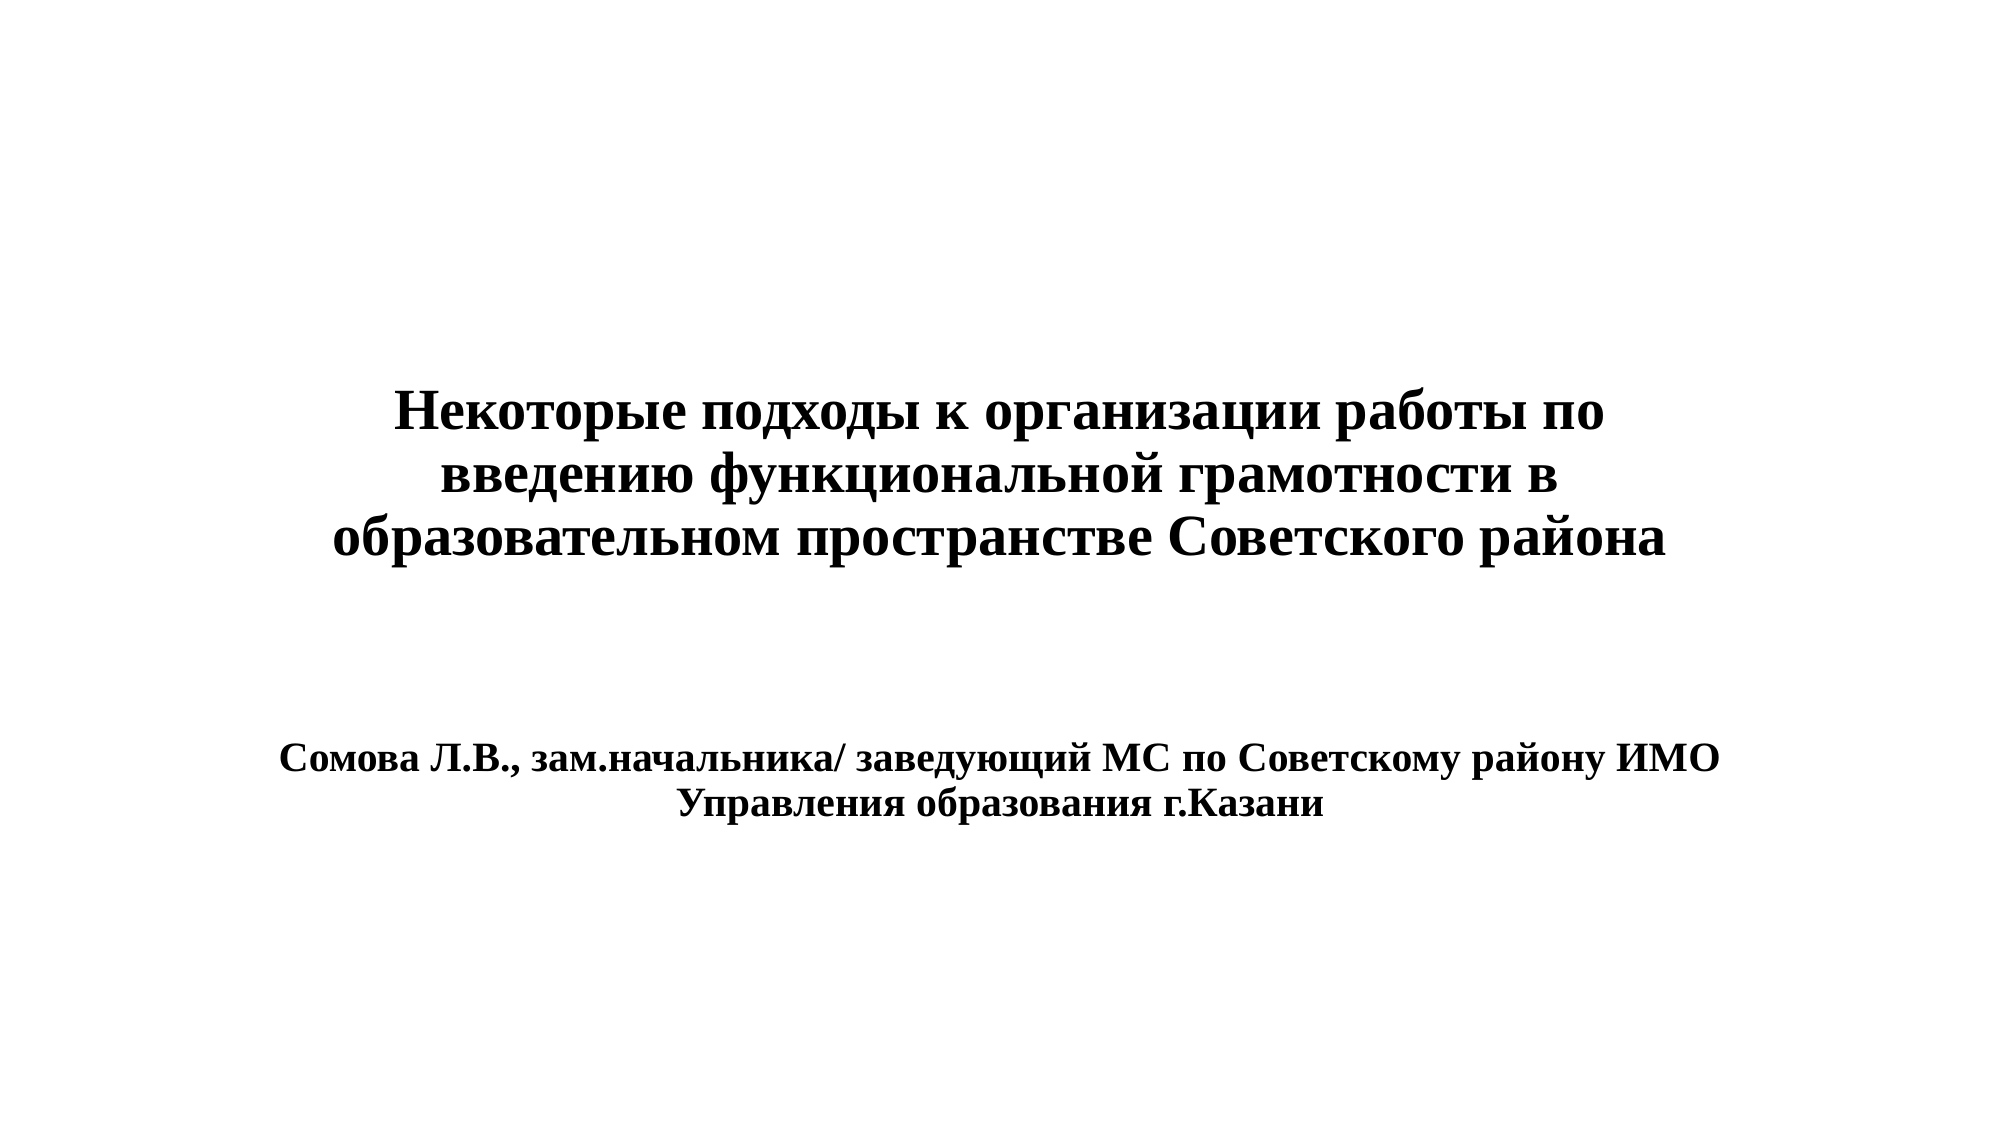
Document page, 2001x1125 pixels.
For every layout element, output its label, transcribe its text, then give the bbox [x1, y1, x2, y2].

title Некоторые подходы к организации работы по введению функциональной грамотности в образовательном пространстве Советского района [249, 184, 1750, 576]
subtitle Сомова Л.В., зам.начальника/ заведующий МС по Советскому району ИМО Управления образования г.Казани [249, 590, 1750, 863]
